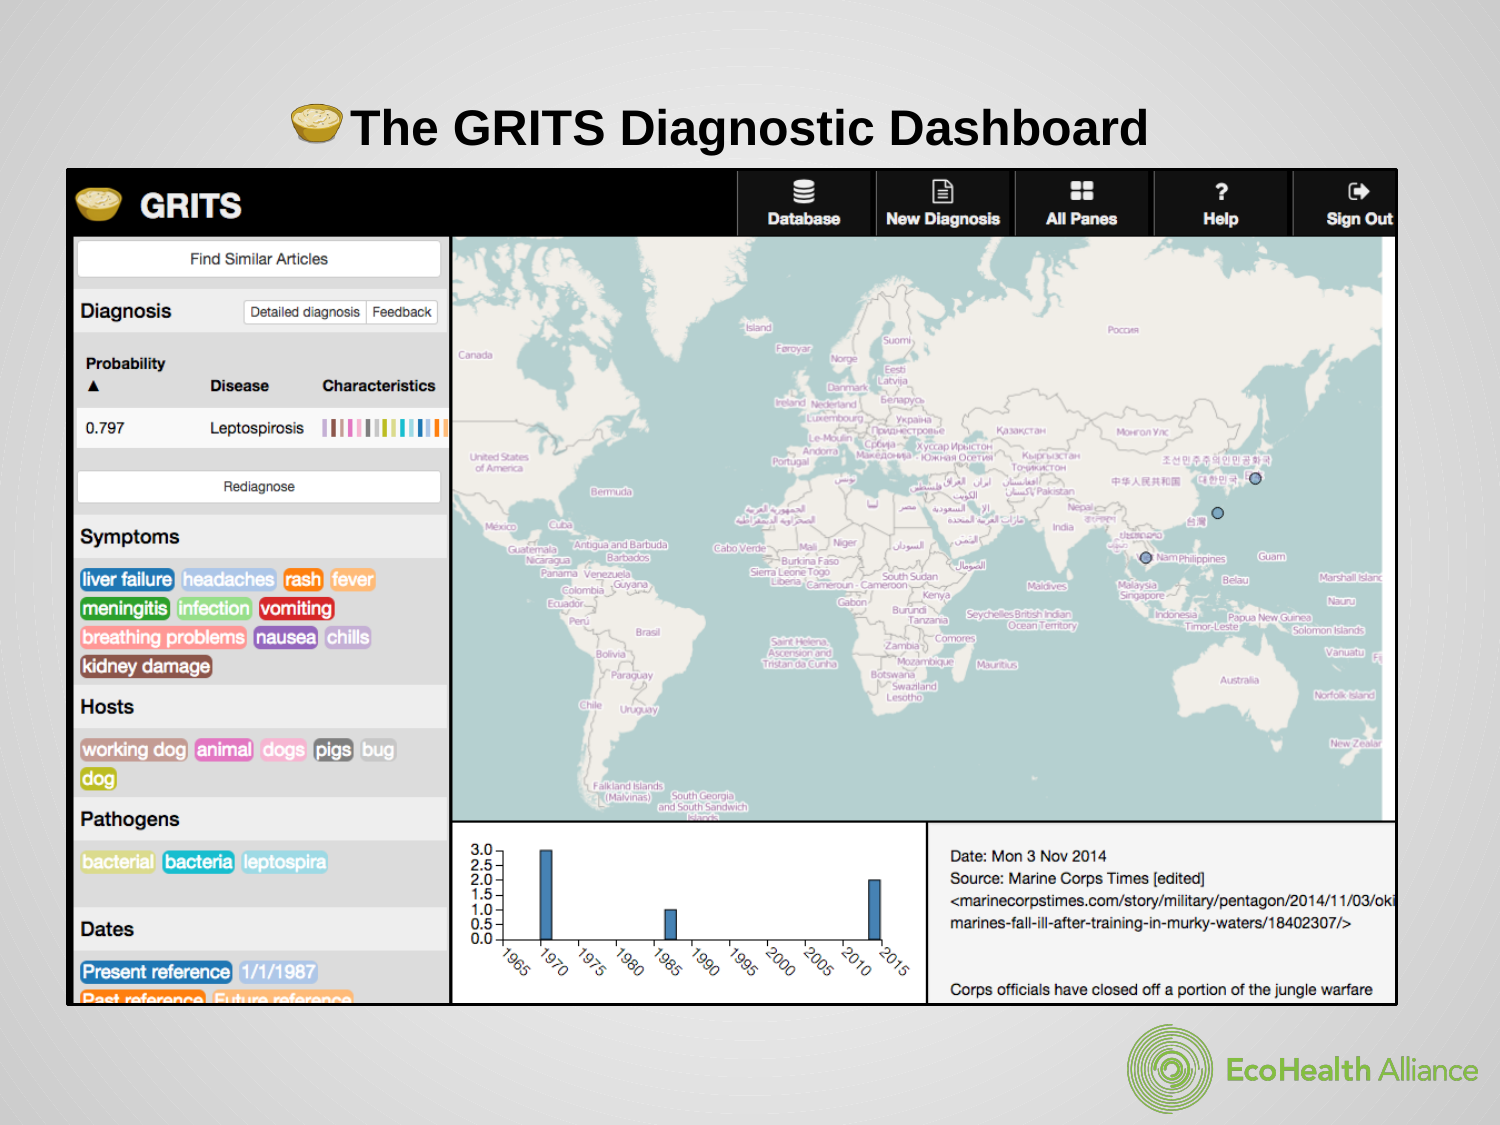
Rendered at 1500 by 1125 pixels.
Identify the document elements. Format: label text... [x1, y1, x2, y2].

picture [289, 93, 344, 148]
picture [68, 170, 1396, 1004]
picture [1126, 1024, 1478, 1114]
title The GRITS Diagnostic Dashboard [301, 97, 1199, 169]
